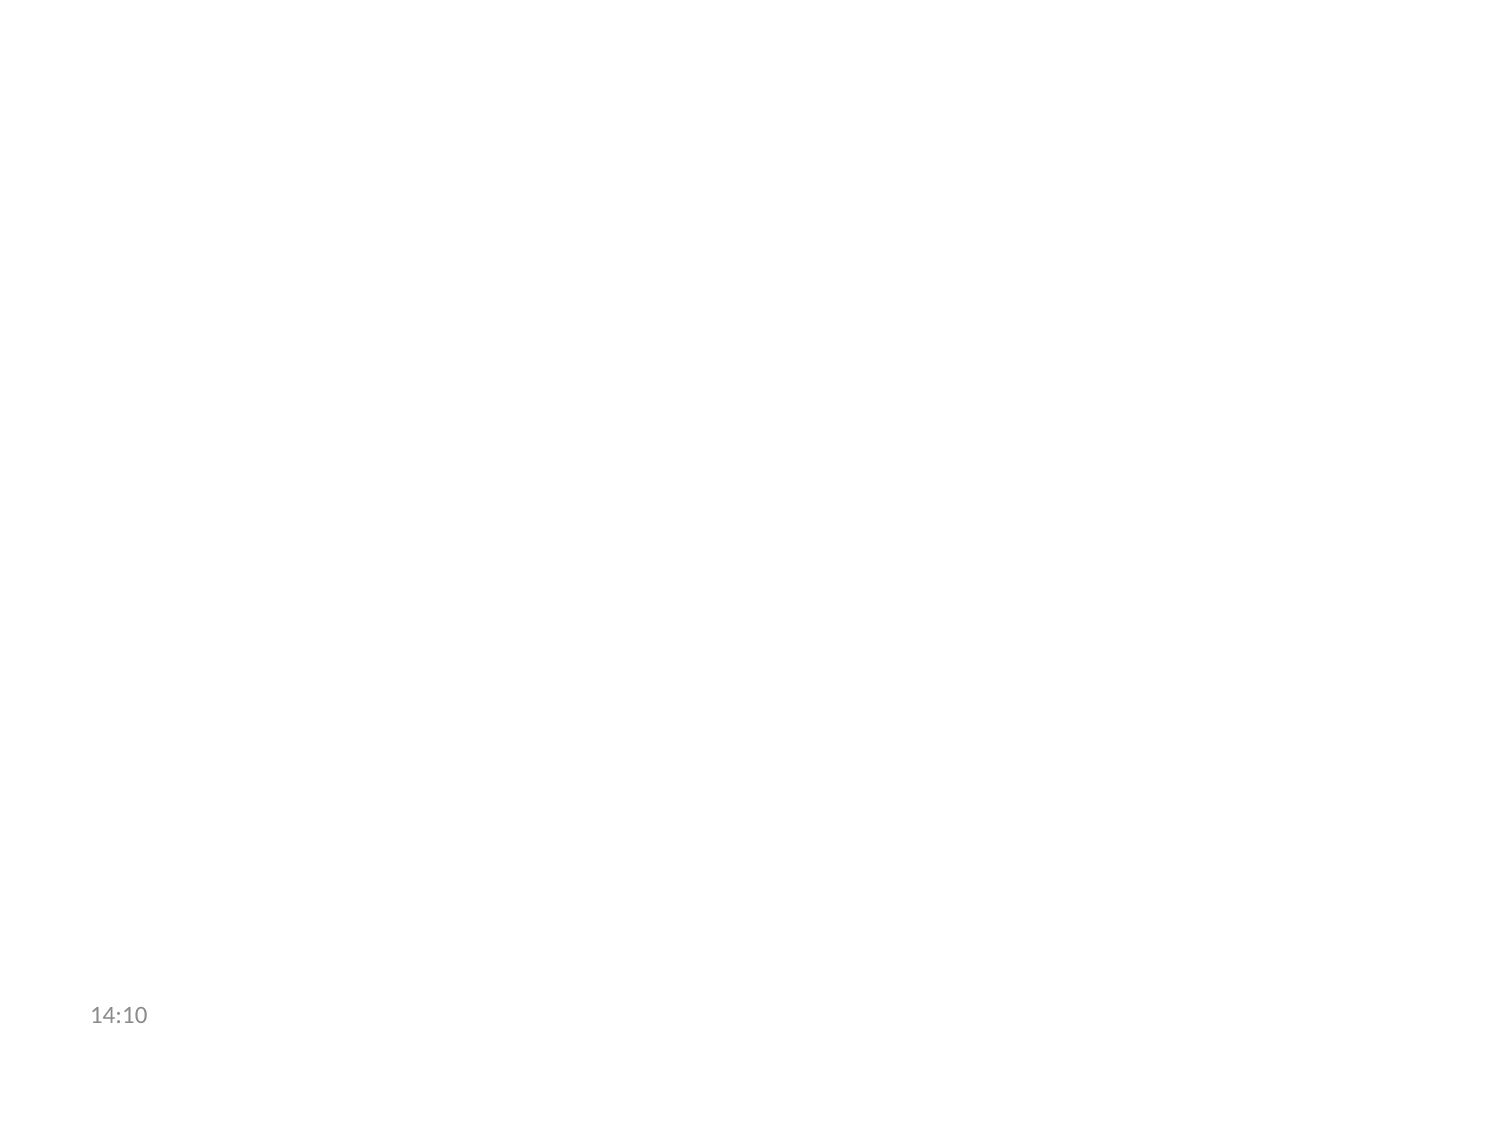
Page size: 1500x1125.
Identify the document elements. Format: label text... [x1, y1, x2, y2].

text_box 15:35 [75, 983, 425, 1044]
